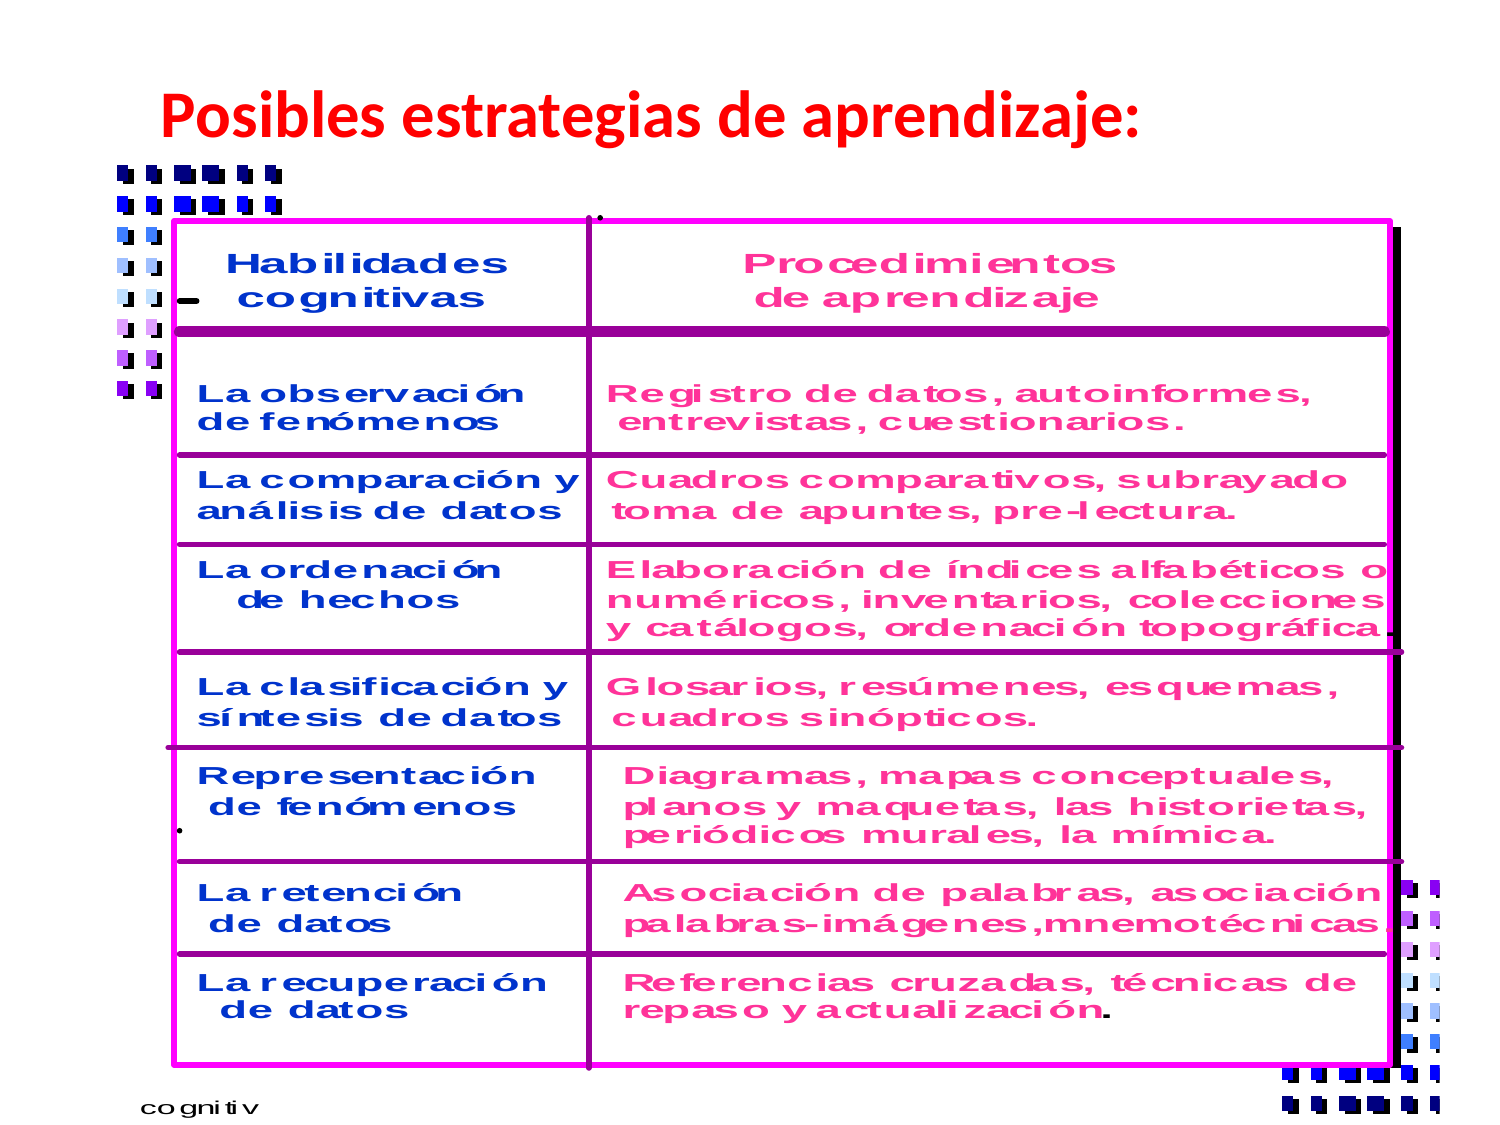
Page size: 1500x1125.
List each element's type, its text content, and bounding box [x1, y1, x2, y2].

text_box Posibles estrategias de aprendizaje: [146, 63, 1307, 150]
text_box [105, 152, 1440, 1125]
